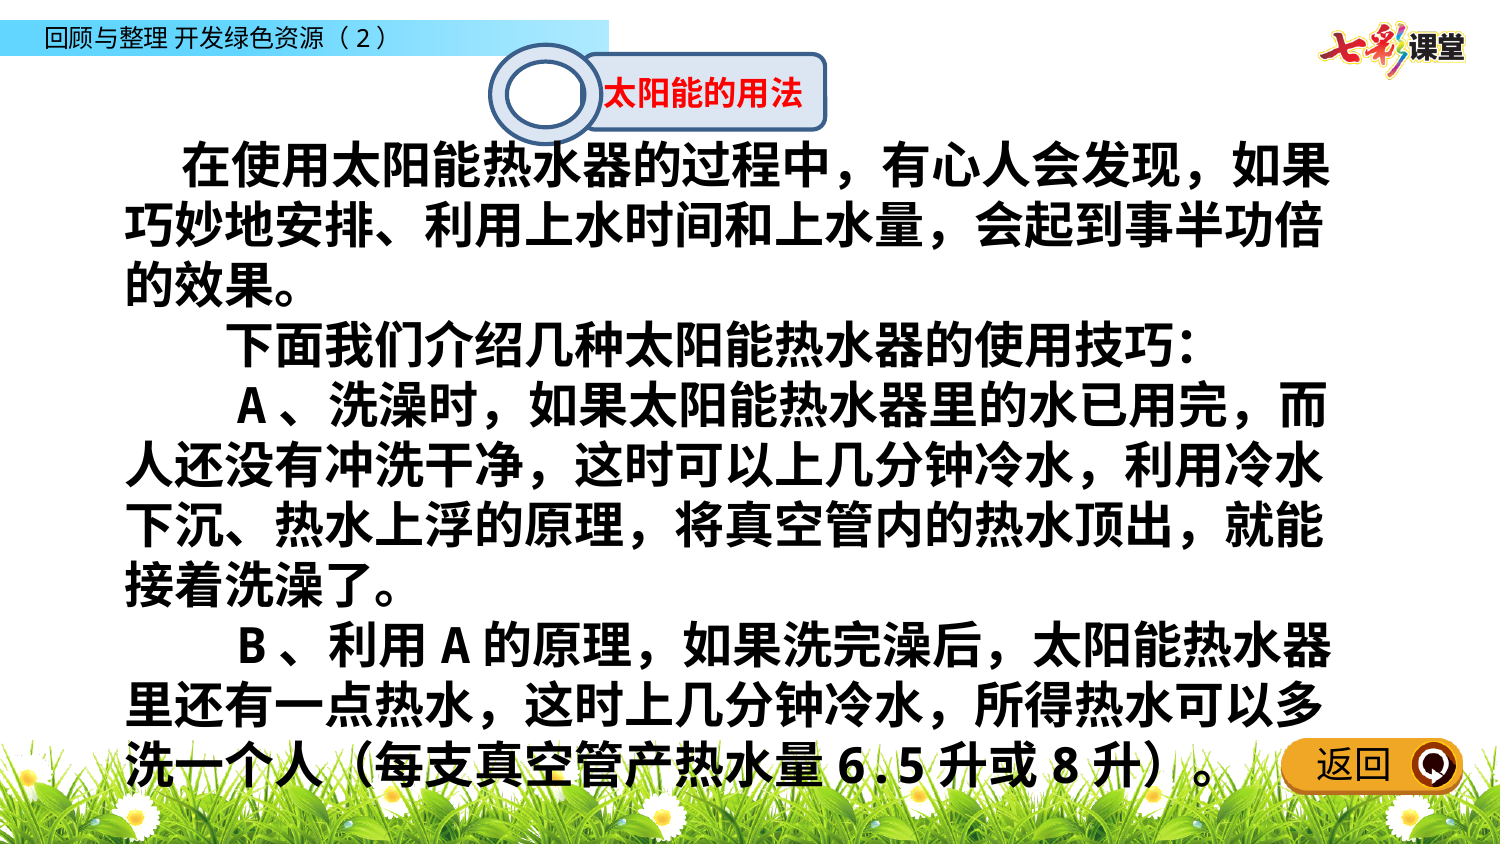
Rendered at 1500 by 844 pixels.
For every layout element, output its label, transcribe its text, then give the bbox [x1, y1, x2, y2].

text_box 在使用太阳能热水器的过程中，有心人会发现，如果巧妙地安排、利用上水时间和上水量，会起到事半功倍的效果。 下面我们介绍几种太阳能热水器的使用技巧： A、洗澡时，如果太阳能热水器里的水已用完，而人还没有冲洗干净，这时可以上几分钟冷水，利用冷水下沉、热水上浮的原理，将真空管内的热水顶出，就能接着洗澡了。 B、利用A的原理，如果洗完澡后，太阳能热水器里还有一点热水，这时上几分钟冷水，所得热水可以多洗一个人（每支真空管产热水量6.5升或8升）。 [110, 126, 1380, 844]
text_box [489, 44, 826, 145]
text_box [1281, 733, 1464, 795]
picture [1316, 20, 1468, 80]
picture [0, 740, 110, 844]
picture [1380, 740, 1500, 844]
